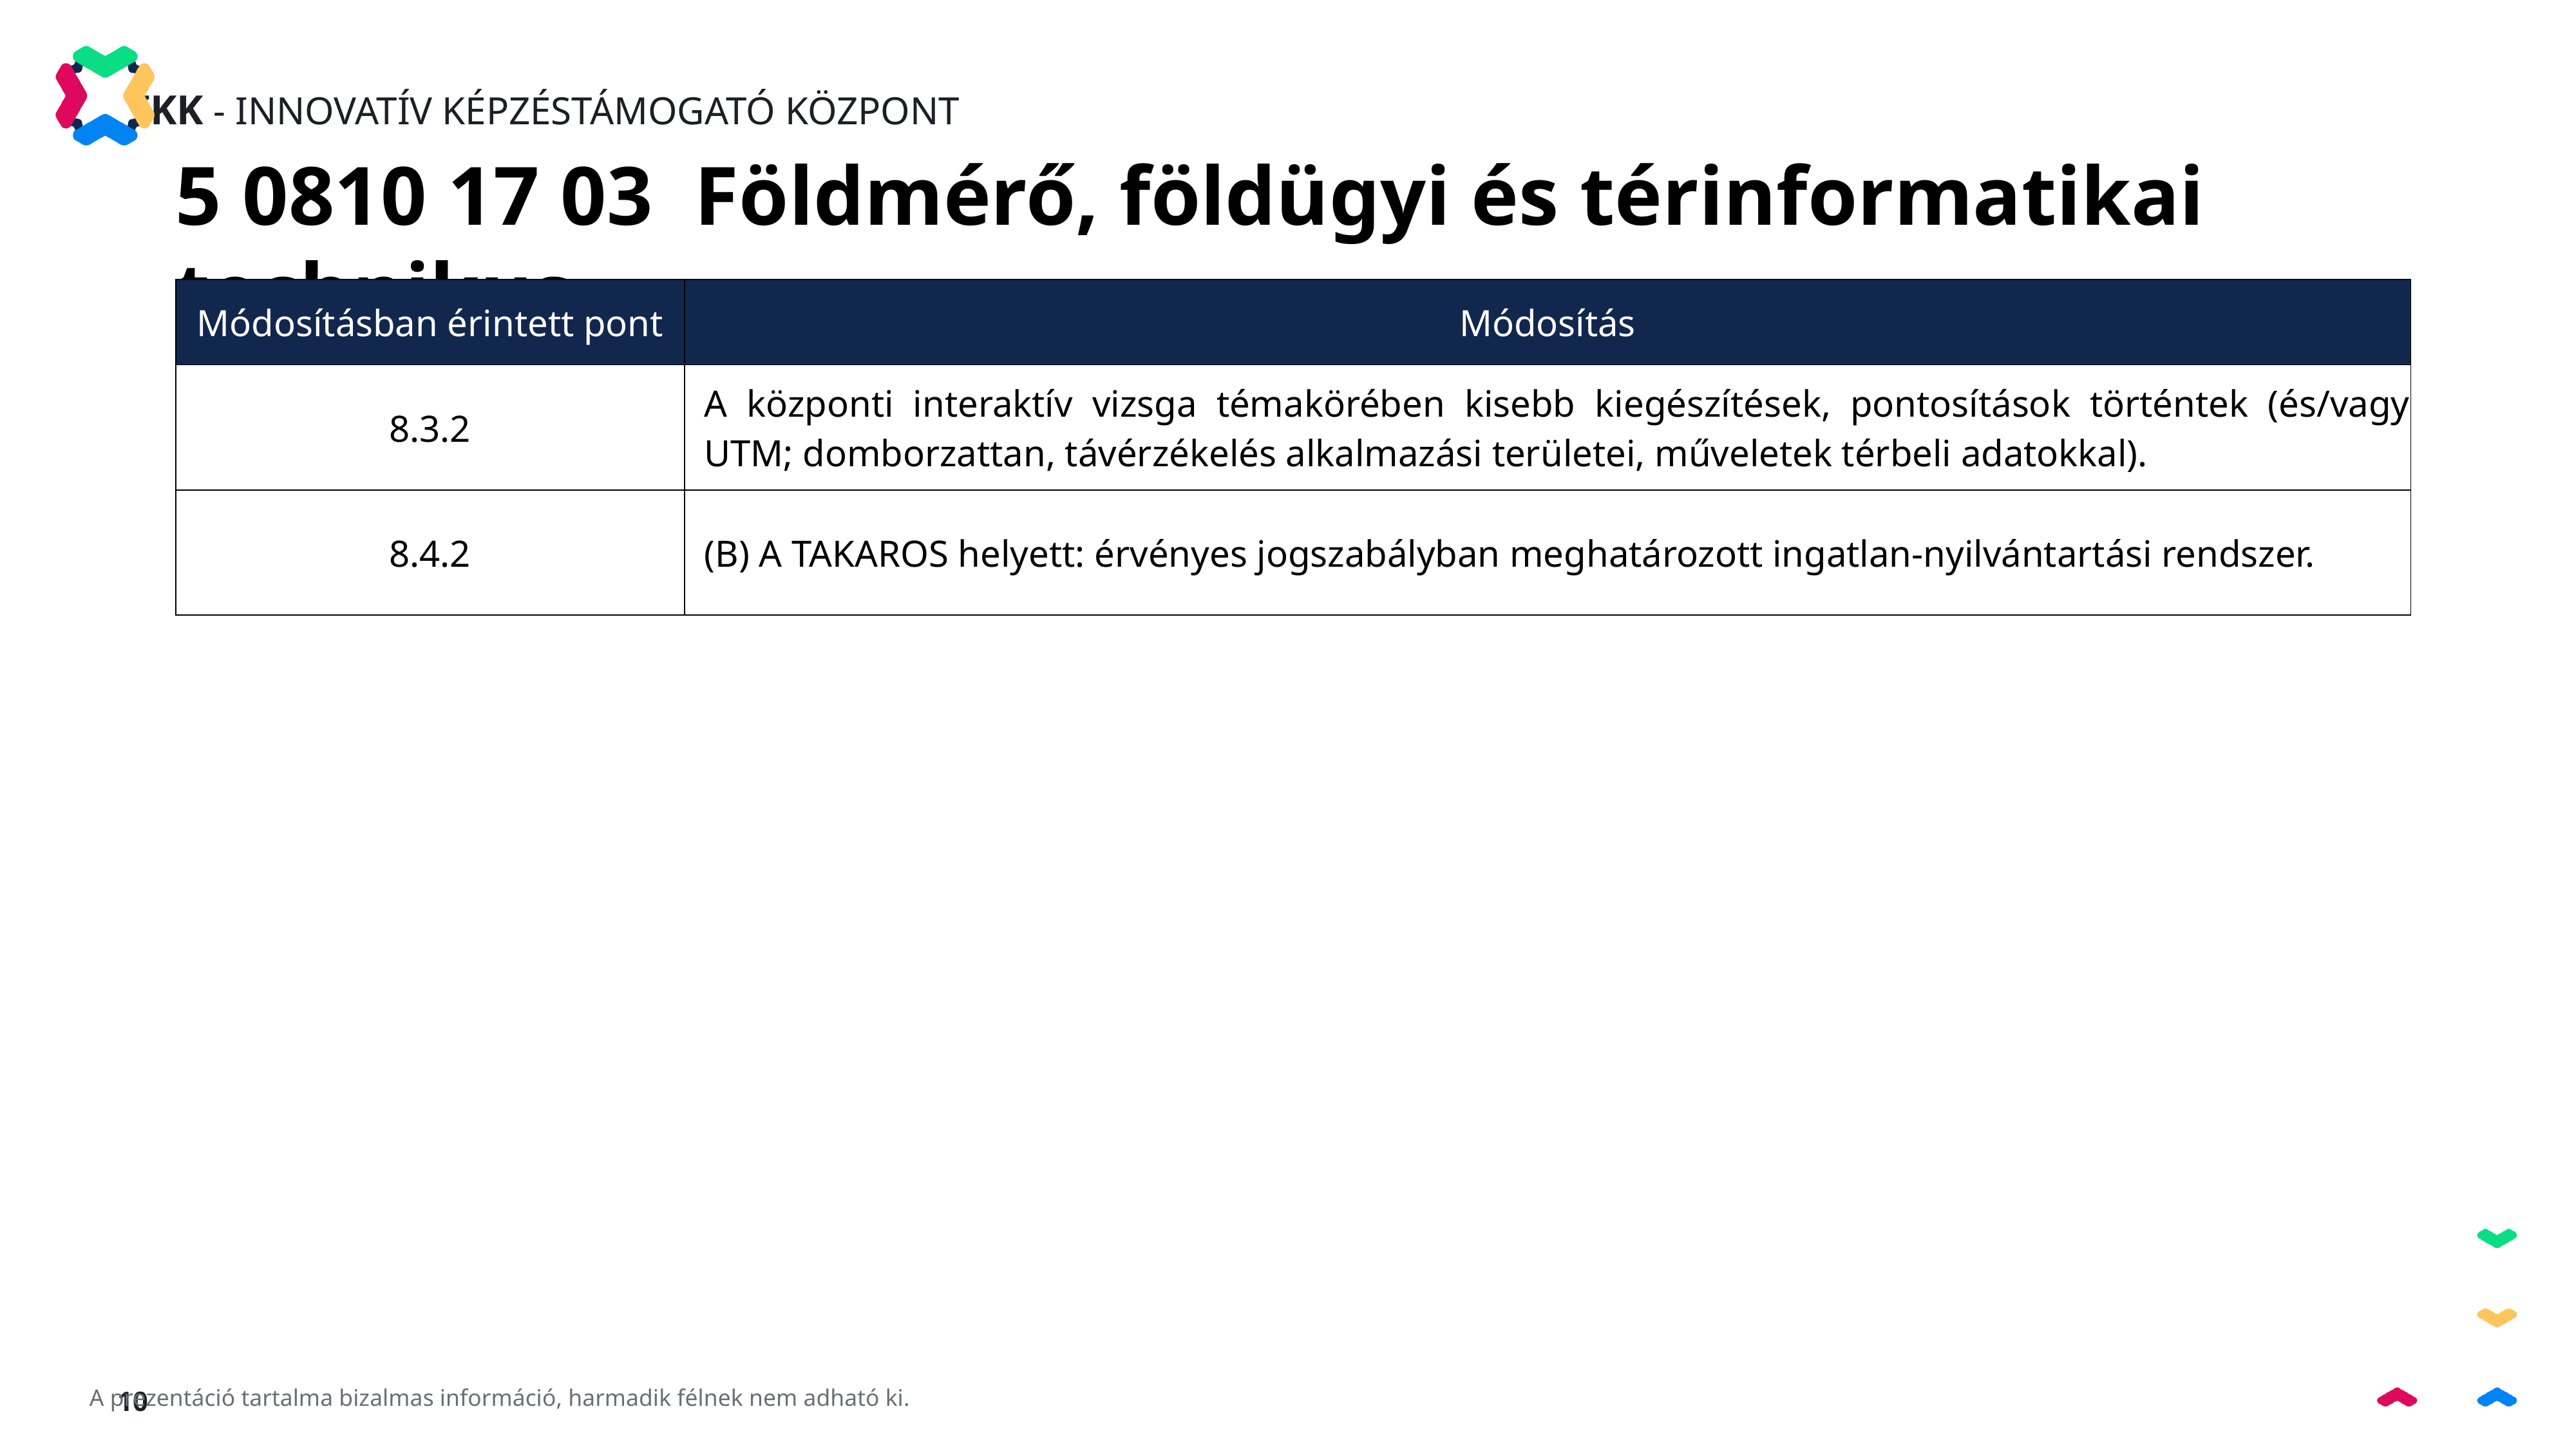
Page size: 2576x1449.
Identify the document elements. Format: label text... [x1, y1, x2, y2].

table_cell (B) A TAKAROS helyett: érvényes jogszabályban meghatározott ingatlan-nyilvántartási rendszer. [685, 491, 2410, 614]
table_header Módosítás [685, 280, 2410, 365]
table_cell A központi interaktív vizsga témakörében kisebb kiegészítések, pontosítások történtek (és/vagy UTM; domborzattan, távérzékelés alkalmazási területei, műveletek térbeli adatokkal). [685, 365, 2410, 489]
table_cell 8.4.2 [176, 491, 684, 614]
picture [55, 46, 155, 146]
table_header Módosításban érintett pont [176, 280, 684, 365]
list 5 0810 17 03 Földmérő, földügyi és térinformatikai technikus [175, 144, 2360, 225]
picture [2377, 1229, 2517, 1406]
table_cell 8.3.2 [176, 365, 684, 489]
